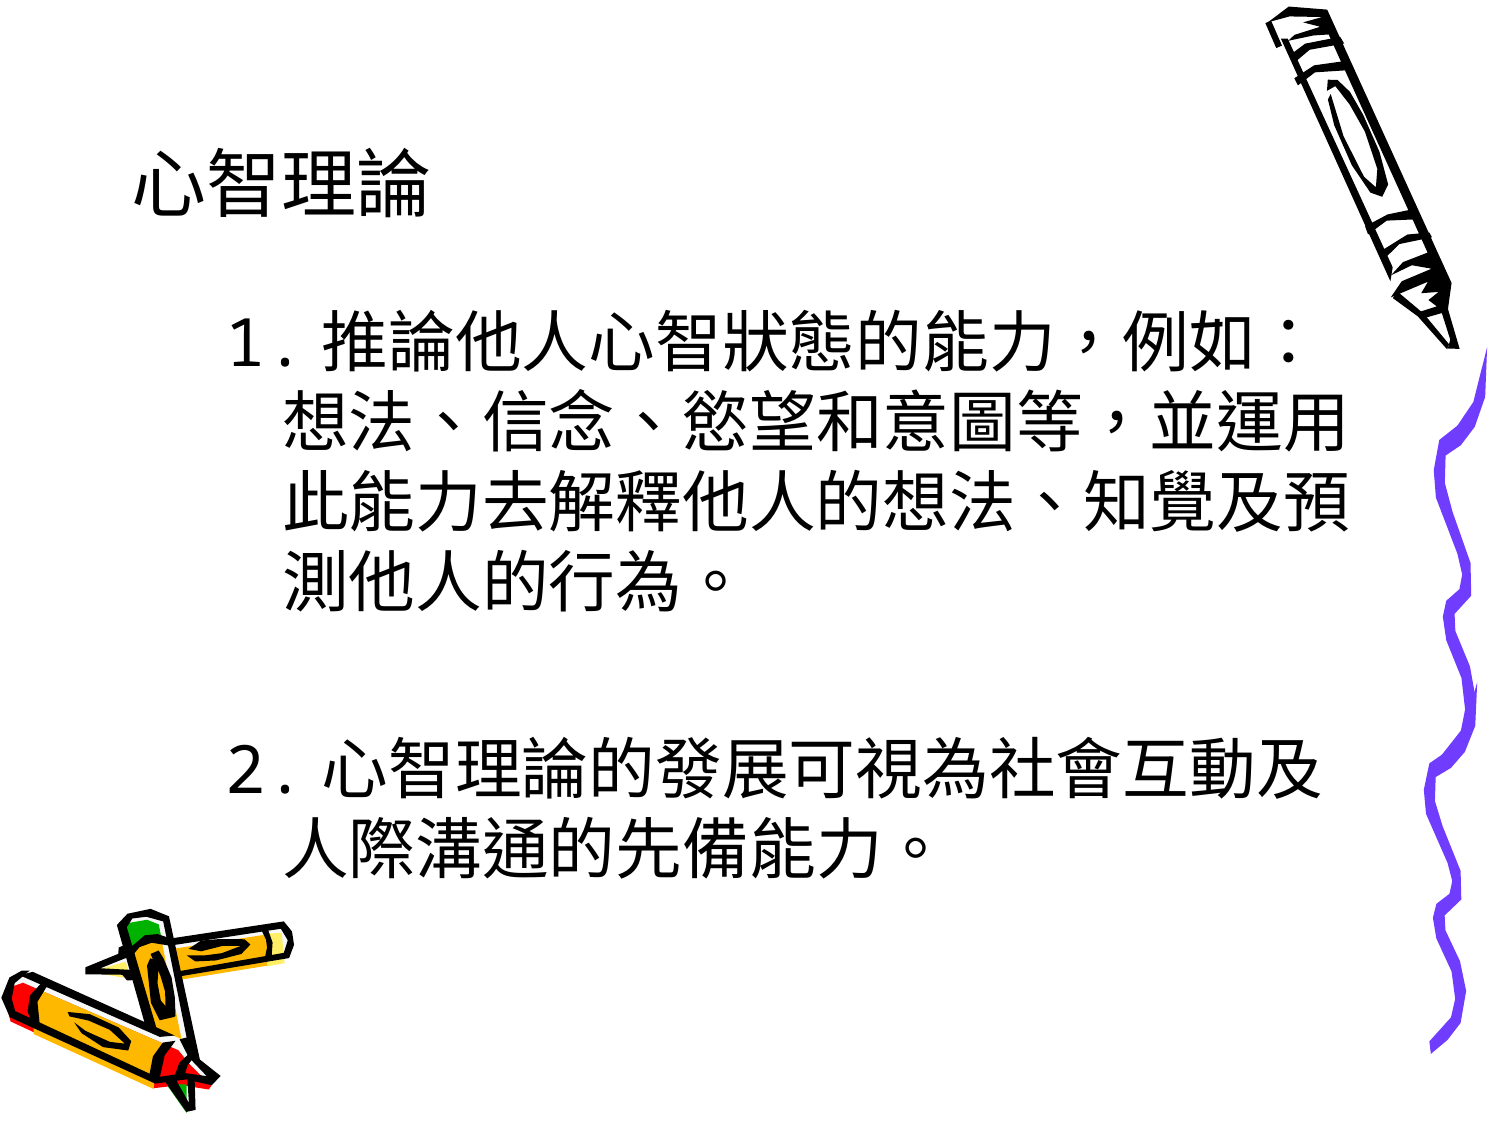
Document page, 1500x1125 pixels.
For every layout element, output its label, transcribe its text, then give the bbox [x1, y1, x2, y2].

text_box 心智理論 [117, 128, 578, 234]
text_box 1.推論他人心智狀態的能力，例如：想法、信念、慾望和意圖等，並運用此能力去解釋他人的想法、知覺及預測他人的行為。 2.心智理論的發展可視為社會互動及人際溝通的先備能力。 [210, 292, 1404, 968]
